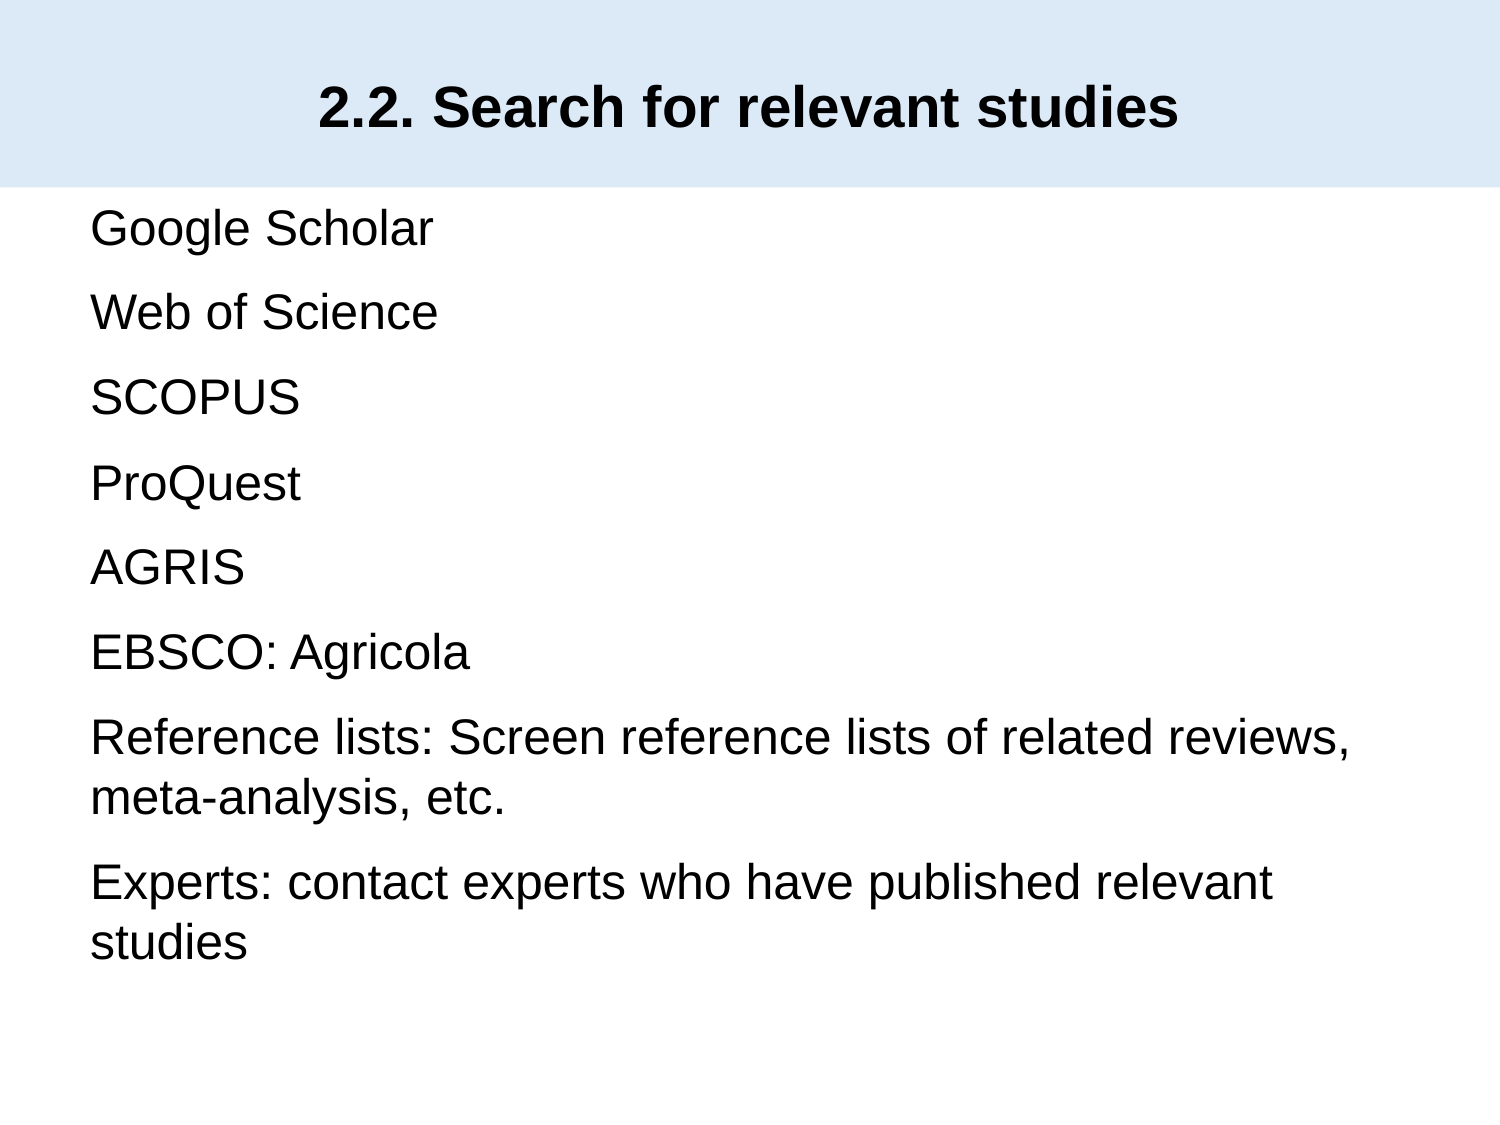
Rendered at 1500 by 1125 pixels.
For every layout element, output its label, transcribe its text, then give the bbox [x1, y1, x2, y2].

text_box Google Scholar Web of Science SCOPUS ProQuest AGRIS EBSCO: Agricola Reference lists: Screen reference lists of related reviews, meta-analysis, etc. Experts: contact experts who have published relevant studies [75, 187, 1450, 1063]
text_box 2.2. Search for relevant studies [0, 0, 1500, 188]
